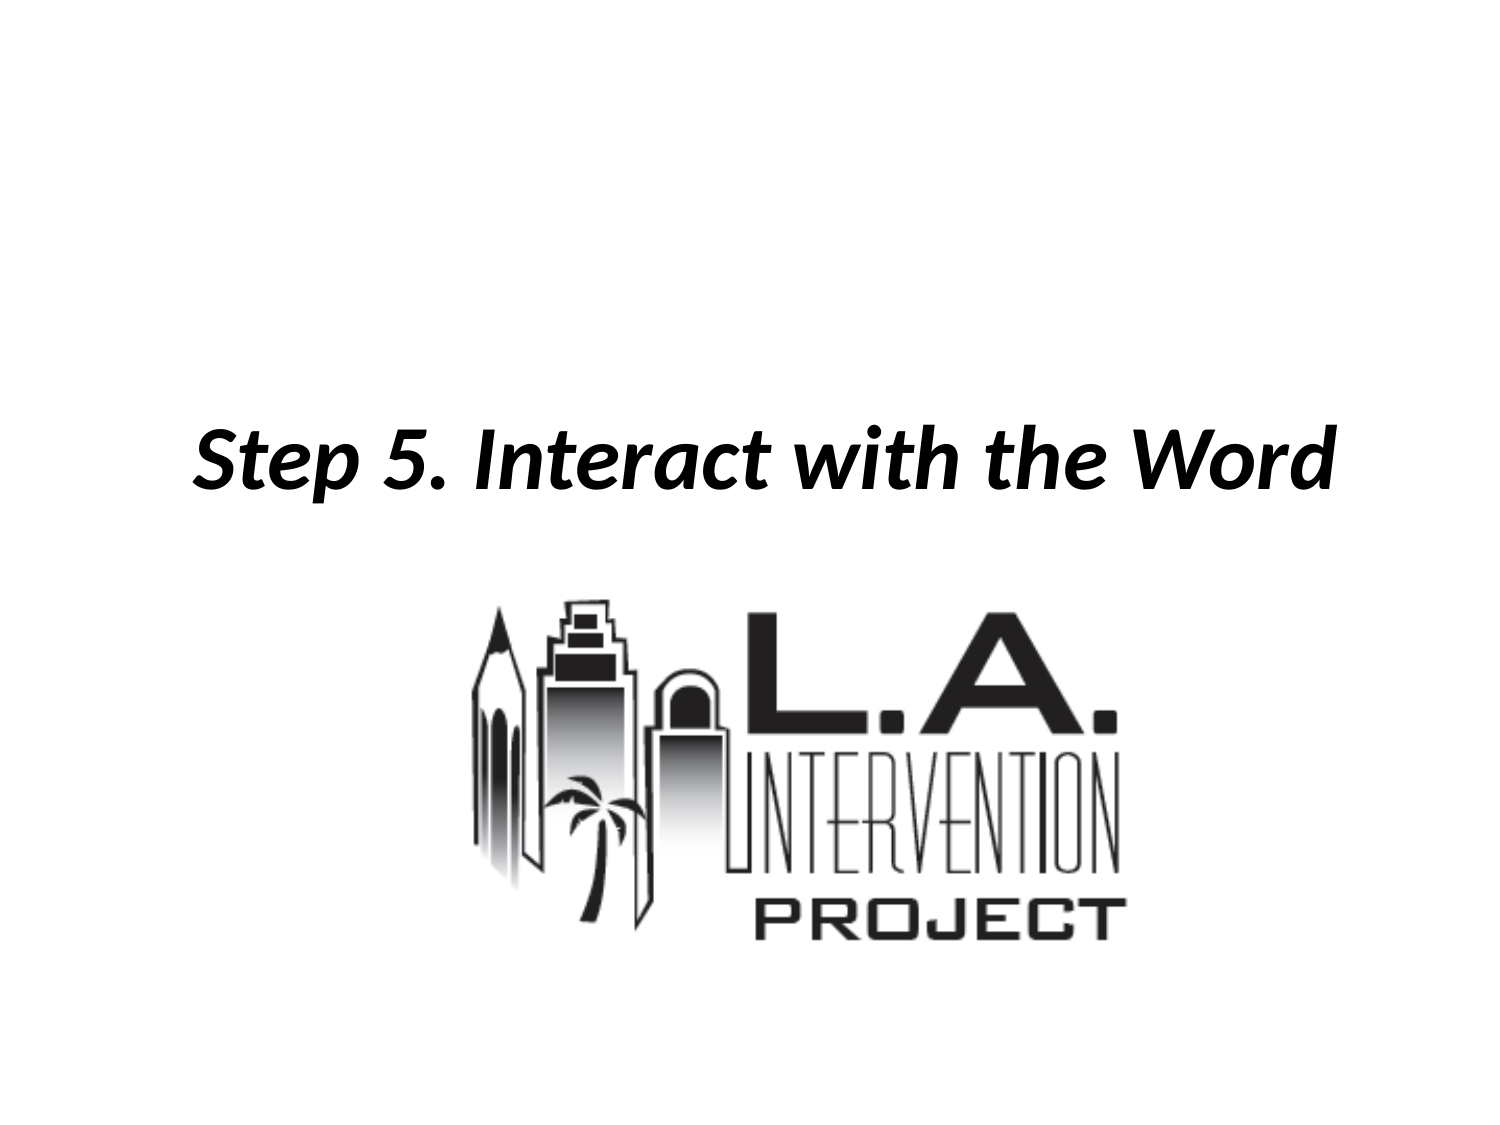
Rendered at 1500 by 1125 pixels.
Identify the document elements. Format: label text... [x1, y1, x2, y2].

picture [439, 546, 1178, 999]
title Step 5. Interact with the Word [91, 359, 1442, 547]
